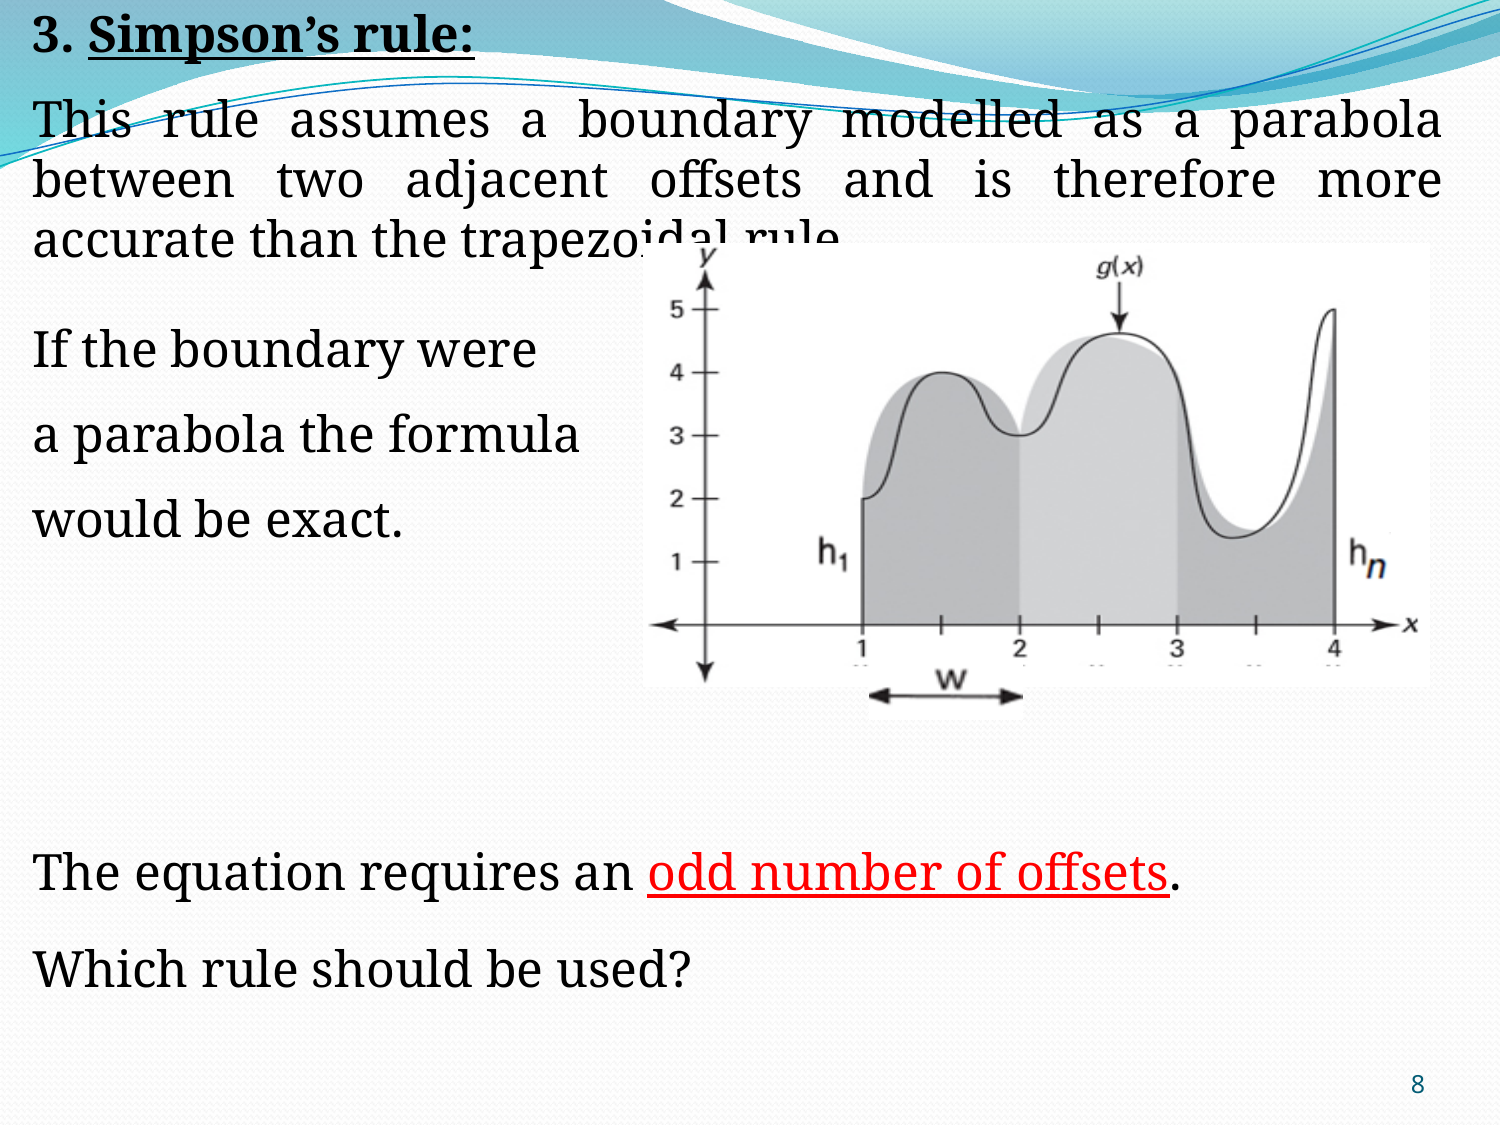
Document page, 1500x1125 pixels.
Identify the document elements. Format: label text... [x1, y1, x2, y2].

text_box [643, 243, 1430, 720]
slide_number 8 [1299, 1042, 1425, 1103]
